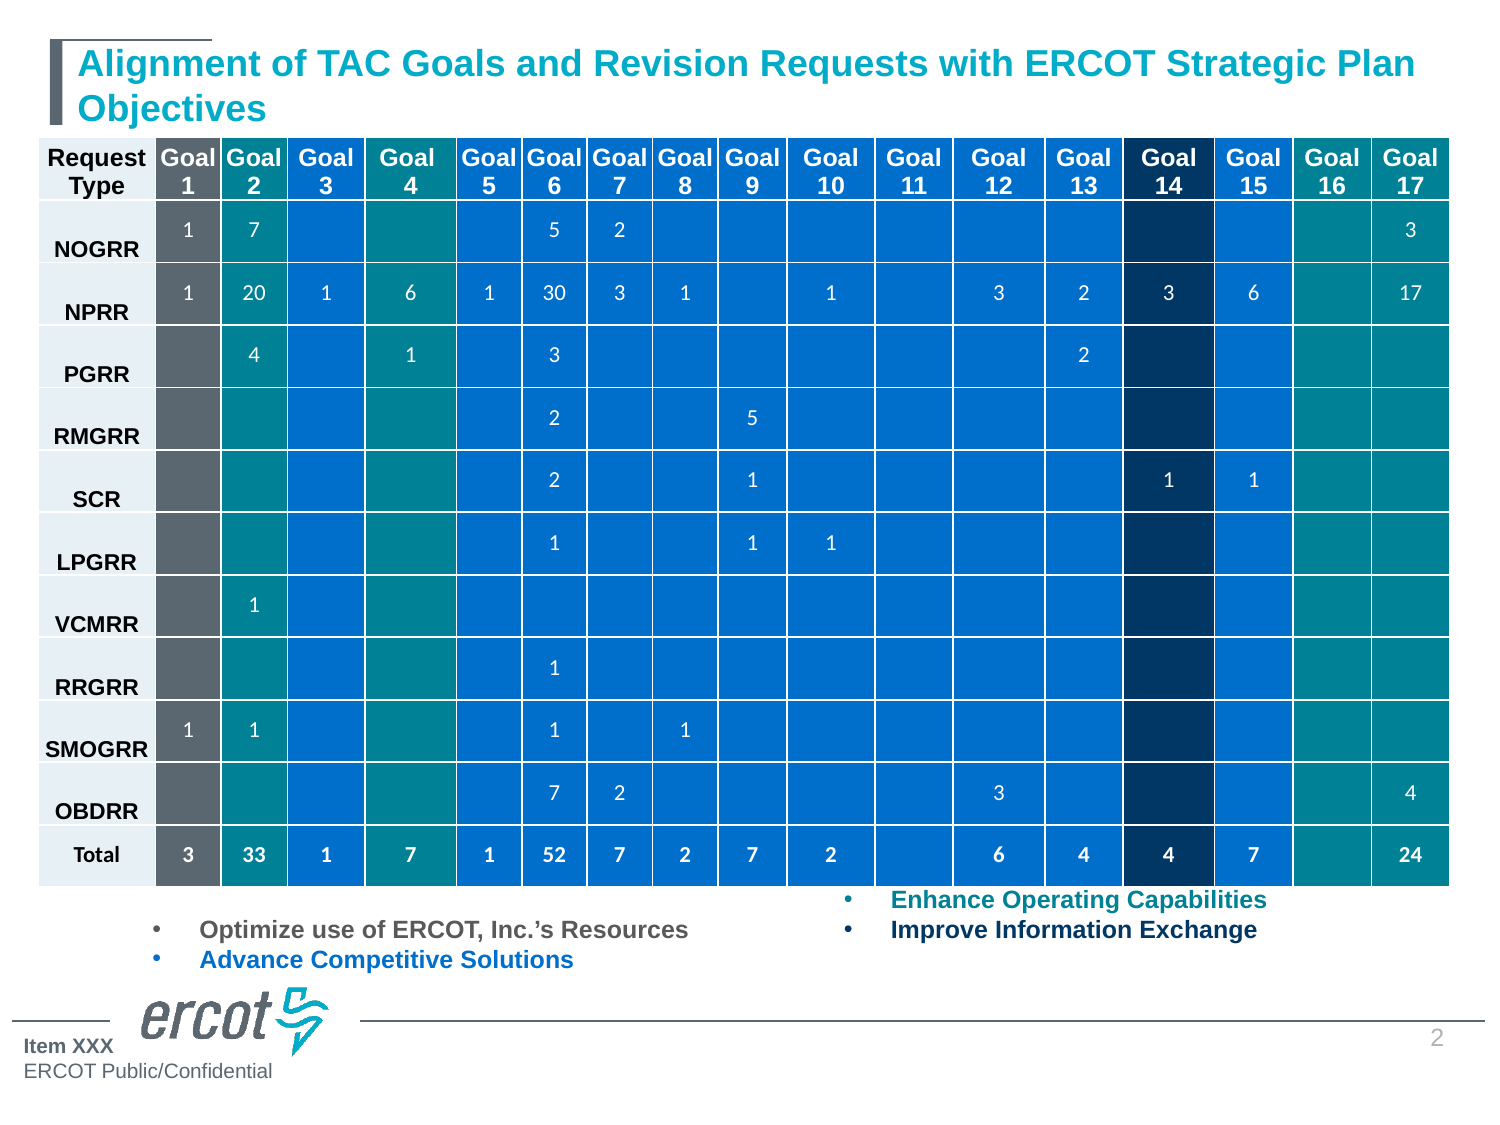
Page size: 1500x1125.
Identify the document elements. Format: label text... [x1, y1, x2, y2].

table_cell LPGRR [39, 513, 155, 574]
table_header Goal 7 [588, 138, 652, 199]
table_cell 1 [457, 263, 521, 324]
table_cell 1 [719, 451, 786, 511]
table_header Goal 10 [788, 138, 874, 199]
table_cell [288, 576, 364, 636]
table_cell 1 [288, 826, 364, 886]
table_cell [288, 513, 364, 574]
table_cell [288, 701, 364, 761]
table_cell [1124, 701, 1214, 761]
table_cell [719, 263, 786, 324]
text_box Optimize use of ERCOT, Inc.’s Resources Advance Competitive Solutions Enhance Operating Capabilities Improve Information Exchange [62, 876, 1476, 1057]
table_cell 7 [222, 201, 287, 262]
table_cell [719, 326, 786, 387]
table_cell RRGRR [39, 638, 155, 699]
table_header Goal 15 [1215, 138, 1292, 199]
table_header Goal 3 [288, 138, 364, 199]
table_cell [1215, 763, 1292, 824]
table_cell 1 [523, 513, 586, 574]
table_header Goal 14 [1124, 138, 1214, 199]
table_cell [788, 388, 874, 449]
table_cell [1294, 638, 1371, 699]
table_cell 1 [653, 701, 717, 761]
table_cell [1372, 513, 1449, 574]
table_cell [719, 701, 786, 761]
table_cell [1294, 826, 1371, 886]
table_cell [719, 763, 786, 824]
table_header Goal 17 [1372, 138, 1449, 199]
table_cell [366, 763, 456, 824]
table_cell [954, 388, 1044, 449]
table_cell 2 [788, 826, 874, 886]
table_cell [653, 201, 717, 262]
table_cell 1 [719, 513, 786, 574]
table_cell 3 [1372, 201, 1449, 262]
table_cell 30 [523, 263, 586, 324]
table_cell 1 [222, 576, 287, 636]
table_cell [1294, 763, 1371, 824]
table_cell 1 [366, 326, 456, 387]
table_cell 6 [1215, 263, 1292, 324]
table_cell [156, 388, 220, 449]
table_cell OBDRR [39, 763, 155, 824]
table_cell [1046, 451, 1122, 511]
table_cell [1215, 326, 1292, 387]
table_header Goal 5 [457, 138, 521, 199]
table_cell [156, 513, 220, 574]
table_cell [788, 763, 874, 824]
table_cell 3 [954, 763, 1044, 824]
table_header Goal 1 [156, 138, 220, 199]
table_cell [788, 326, 874, 387]
table_cell [1294, 388, 1371, 449]
table_cell [719, 638, 786, 699]
table_cell 1 [1215, 451, 1292, 511]
table_cell [1046, 388, 1122, 449]
table_cell 3 [156, 826, 220, 886]
table_cell [876, 388, 952, 449]
table_header Goal 16 [1294, 138, 1371, 199]
table_cell [366, 451, 456, 511]
table_cell [523, 576, 586, 636]
table_cell [156, 326, 220, 387]
table_cell 17 [1372, 263, 1449, 324]
table_cell 1 [788, 263, 874, 324]
table_cell [954, 326, 1044, 387]
table_cell [876, 326, 952, 387]
table_cell [788, 701, 874, 761]
table_cell [1294, 451, 1371, 511]
table_cell NOGRR [39, 201, 155, 262]
table_cell [1215, 701, 1292, 761]
table_cell 6 [366, 263, 456, 324]
table_cell [366, 388, 456, 449]
table_cell 7 [523, 763, 586, 824]
table_header Goal 8 [653, 138, 717, 199]
table_cell [1124, 201, 1214, 262]
table_cell [457, 701, 521, 761]
table_header Goal 11 [876, 138, 952, 199]
table_cell [876, 576, 952, 636]
table_cell 3 [523, 326, 586, 387]
table_cell [588, 513, 652, 574]
table_cell [1372, 576, 1449, 636]
table_cell [954, 638, 1044, 699]
table_cell 1 [288, 263, 364, 324]
table_cell 6 [954, 826, 1044, 886]
table_cell 2 [588, 201, 652, 262]
table_cell [588, 388, 652, 449]
table_cell [288, 451, 364, 511]
table_cell [1046, 201, 1122, 262]
table_cell 7 [366, 826, 456, 886]
table_cell VCMRR [39, 576, 155, 636]
table_cell [457, 388, 521, 449]
table_cell [1124, 638, 1214, 699]
table_cell NPRR [39, 263, 155, 324]
table_cell [1294, 701, 1371, 761]
table_cell [653, 451, 717, 511]
table_cell 2 [523, 388, 586, 449]
table_cell [1124, 326, 1214, 387]
table_cell [1372, 326, 1449, 387]
table_cell 1 [523, 638, 586, 699]
table_cell [222, 638, 287, 699]
table_cell [653, 388, 717, 449]
table_cell [1046, 701, 1122, 761]
table_cell [653, 576, 717, 636]
table_cell Total [39, 826, 155, 886]
table_cell 2 [1046, 263, 1122, 324]
table_cell [588, 701, 652, 761]
table_cell [954, 451, 1044, 511]
table_cell [1372, 638, 1449, 699]
table_cell [288, 638, 364, 699]
table_header Request Type [39, 138, 155, 199]
table_cell [788, 451, 874, 511]
table_cell [1294, 201, 1371, 262]
table_cell [788, 201, 874, 262]
table_cell 20 [222, 263, 287, 324]
table_cell [876, 638, 952, 699]
table_cell 4 [1124, 826, 1214, 886]
table_cell [1215, 388, 1292, 449]
table_cell [457, 576, 521, 636]
table_cell 5 [523, 201, 586, 262]
table_cell 33 [222, 826, 287, 886]
table_cell [1046, 513, 1122, 574]
table_cell [653, 638, 717, 699]
table_cell 1 [222, 701, 287, 761]
table_cell [457, 763, 521, 824]
table_cell RMGRR [39, 388, 155, 449]
table_cell [876, 201, 952, 262]
table_cell [876, 451, 952, 511]
table_cell 1 [653, 263, 717, 324]
table_cell [1294, 326, 1371, 387]
table_cell 4 [1046, 826, 1122, 886]
table_cell [1046, 576, 1122, 636]
table_cell [1046, 638, 1122, 699]
table_cell 4 [222, 326, 287, 387]
table_cell [788, 638, 874, 699]
table_cell [876, 263, 952, 324]
table_cell 7 [719, 826, 786, 886]
table_cell [288, 388, 364, 449]
table_cell [288, 201, 364, 262]
table_cell [222, 451, 287, 511]
table_cell [1124, 388, 1214, 449]
table_cell 1 [156, 263, 220, 324]
table_cell SMOGRR [39, 701, 155, 761]
table_cell [653, 763, 717, 824]
table_cell 1 [788, 513, 874, 574]
table_cell [954, 701, 1044, 761]
table_cell [954, 201, 1044, 262]
table_cell [1124, 576, 1214, 636]
table_header Goal 4 [366, 138, 456, 199]
table_cell 52 [523, 826, 586, 886]
table_cell 1 [523, 701, 586, 761]
table_cell [1215, 513, 1292, 574]
table_cell [719, 201, 786, 262]
table_cell [588, 638, 652, 699]
table_cell 4 [1372, 763, 1449, 824]
table_cell [1294, 513, 1371, 574]
table_header Goal 9 [719, 138, 786, 199]
table_cell [1294, 576, 1371, 636]
table_cell [366, 513, 456, 574]
table_cell [366, 638, 456, 699]
table_cell [653, 326, 717, 387]
table_cell [366, 701, 456, 761]
table_cell [366, 576, 456, 636]
table_cell [156, 763, 220, 824]
table_cell [876, 513, 952, 574]
table_cell [588, 576, 652, 636]
table_cell [1215, 576, 1292, 636]
table_cell [457, 326, 521, 387]
table_cell [1124, 513, 1214, 574]
table_cell PGRR [39, 326, 155, 387]
table_cell 3 [1124, 263, 1214, 324]
table_cell [156, 451, 220, 511]
table_cell [1372, 701, 1449, 761]
table_cell [1372, 451, 1449, 511]
table_cell SCR [39, 451, 155, 511]
table_cell 24 [1372, 826, 1449, 886]
table_cell [366, 201, 456, 262]
table_cell [588, 451, 652, 511]
table_header Goal 6 [523, 138, 586, 199]
table_cell 1 [457, 826, 521, 886]
table_cell [457, 513, 521, 574]
table_cell [653, 513, 717, 574]
table_cell [222, 388, 287, 449]
table_cell 3 [588, 263, 652, 324]
table_cell [222, 513, 287, 574]
table_cell 2 [523, 451, 586, 511]
table_header Goal 13 [1046, 138, 1122, 199]
table_cell [876, 826, 952, 886]
table_cell [1124, 763, 1214, 824]
title Alignment of TAC Goals and Revision Requests with ERCOT Strategic Plan Objectives [62, 31, 1451, 125]
table_cell [222, 763, 287, 824]
table_cell 2 [653, 826, 717, 886]
table_cell 2 [1046, 326, 1122, 387]
table_header Goal 2 [222, 138, 287, 199]
table_cell [954, 576, 1044, 636]
table_cell [457, 638, 521, 699]
table_cell 5 [719, 388, 786, 449]
table_cell 1 [1124, 451, 1214, 511]
table_cell 1 [156, 201, 220, 262]
table_cell [876, 763, 952, 824]
table_cell 3 [954, 263, 1044, 324]
table_cell [1294, 263, 1371, 324]
table_cell [1046, 763, 1122, 824]
table_cell 2 [588, 763, 652, 824]
table_cell [788, 576, 874, 636]
table_cell [457, 201, 521, 262]
table_cell 7 [1215, 826, 1292, 886]
table_cell [288, 326, 364, 387]
table_cell [588, 326, 652, 387]
table_cell [1215, 201, 1292, 262]
slide_number 2 [1387, 1012, 1488, 1062]
table_cell [156, 576, 220, 636]
table_cell [288, 763, 364, 824]
table_cell [876, 701, 952, 761]
table_cell [954, 513, 1044, 574]
table_cell [1215, 638, 1292, 699]
table_cell [1372, 388, 1449, 449]
table_cell [156, 638, 220, 699]
table_cell 1 [156, 701, 220, 761]
table_cell [457, 451, 521, 511]
table_cell [719, 576, 786, 636]
table_header Goal 12 [954, 138, 1044, 199]
table_cell 7 [588, 826, 652, 886]
